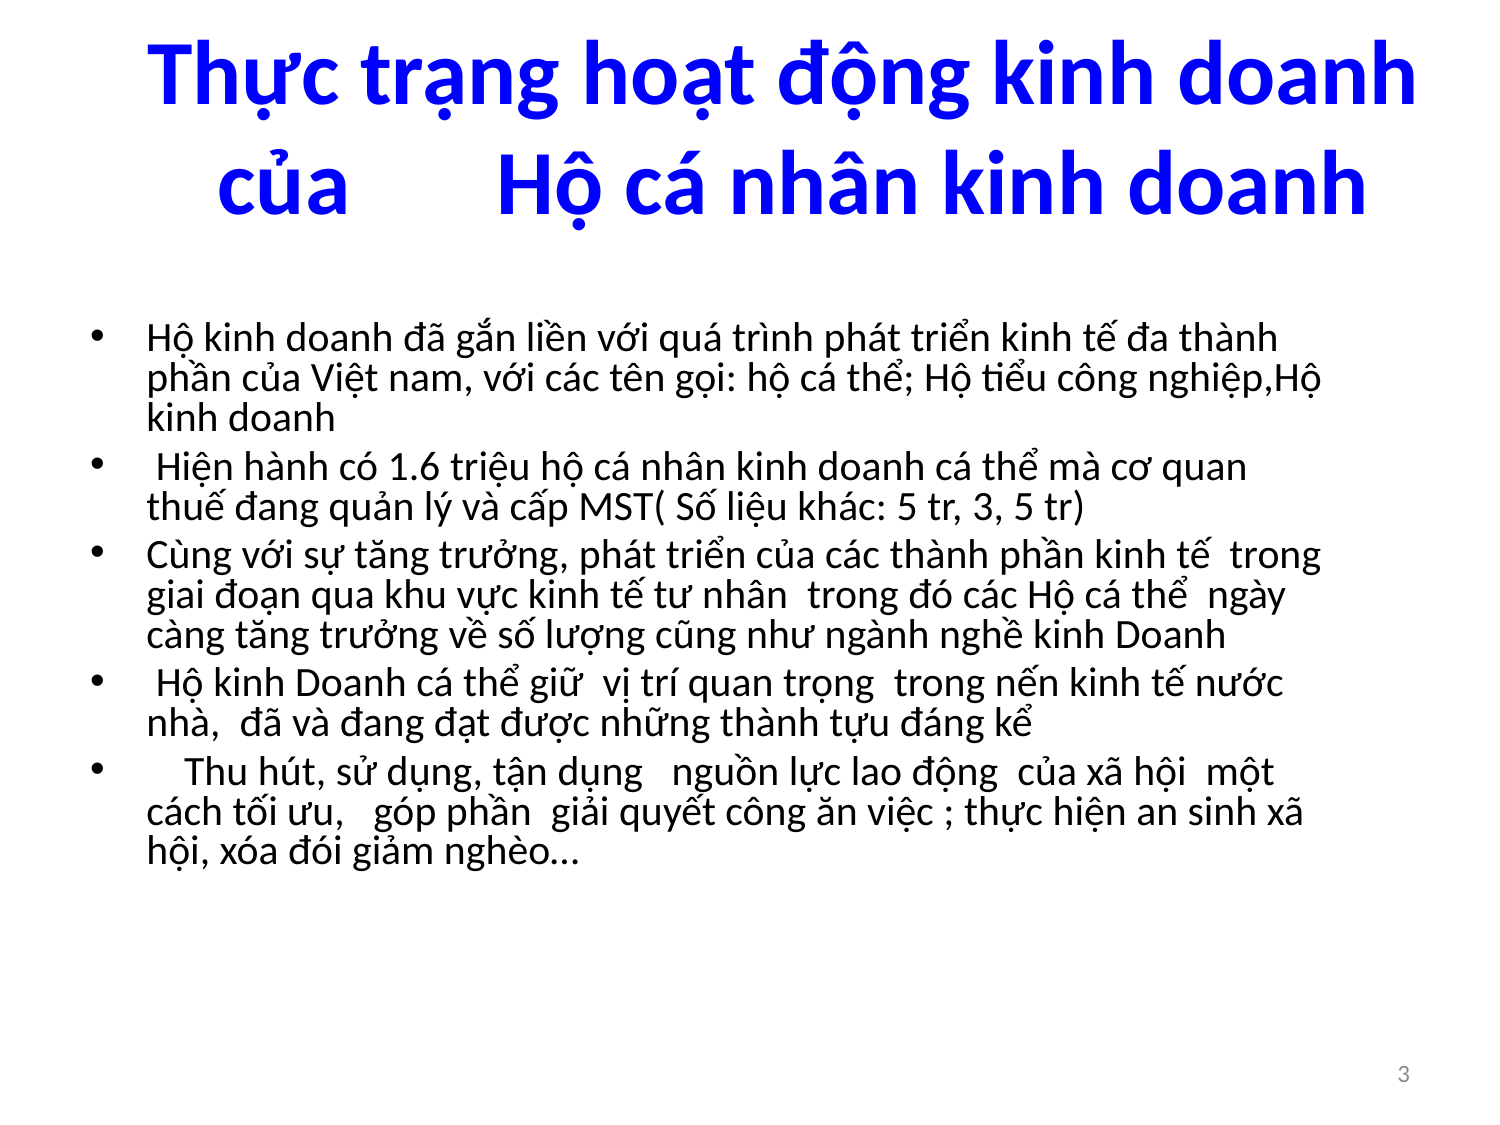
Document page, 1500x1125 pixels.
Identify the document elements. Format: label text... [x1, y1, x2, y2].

list Hộ kinh doanh đã gắn liền với quá trình phát triển kinh tế đa thành phần của Việt nam, với các tên gọi: hộ cá thể; Hộ tiểu công nghiệp,Hộ kinh doanh Hiện hành có 1.6 triệu hộ cá nhân kinh doanh cá thể mà cơ quan thuế đang quản lý và cấp MST( Số liệu khác: 5 tr, 3, 5 tr) Cùng với sự tăng trưởng, phát triển của các thành phần kinh tế trong giai đoạn qua khu vực kinh tế tư nhân trong đó các Hộ cá thể ngày càng tăng trưởng về số lượng cũng như ngành nghề kinh Doanh Hộ kinh Doanh cá thể giữ vị trí quan trọng trong nến kinh tế nước nhà, đã và đang đạt được những thành tựu đáng kể Thu hút, sử dụng, tận dụng nguồn lực lao động của xã hội một cách tối ưu, góp phần giải quyết công ăn việc ; thực hiện an sinh xã hội, xóa đói giảm nghèo… [75, 312, 1350, 988]
slide_number 3 [1074, 1042, 1425, 1103]
title Thực trạng hoạt động kinh doanh của Hộ cá nhân kinh doanh [125, 4, 1443, 242]
